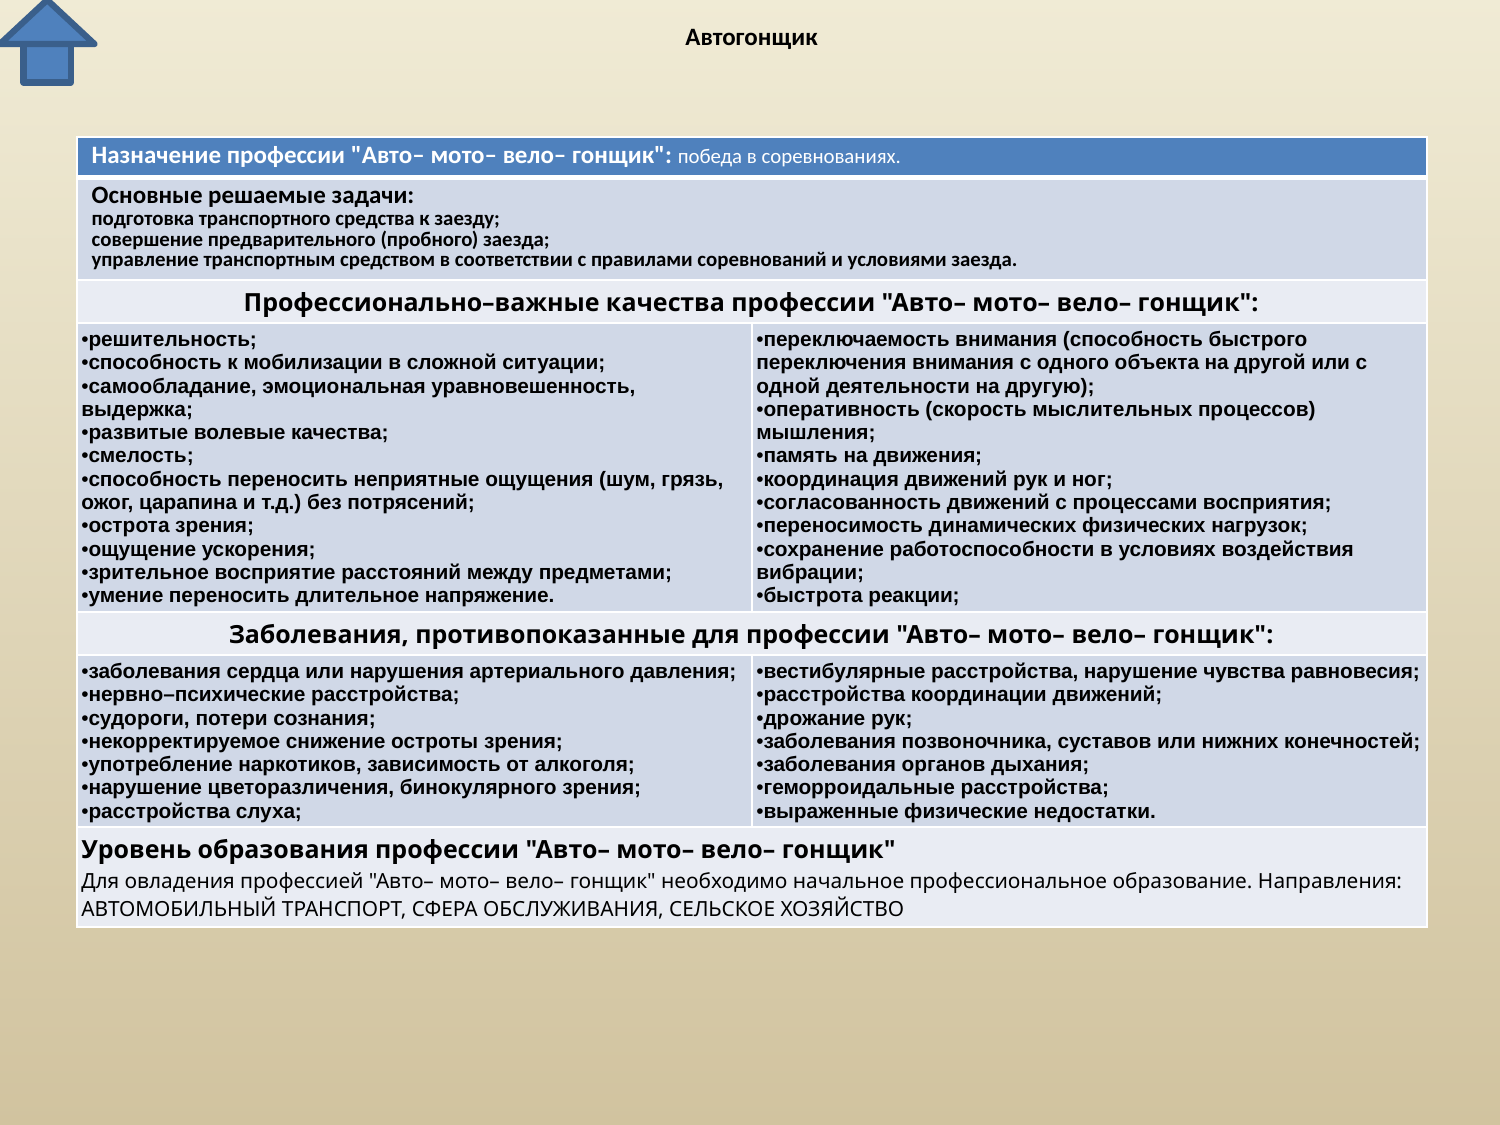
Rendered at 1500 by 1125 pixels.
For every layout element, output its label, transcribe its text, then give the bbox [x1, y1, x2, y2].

table_header Назначение профессии "Авто– мото– вело– гонщик": победа в соревнованиях. [78, 138, 1426, 175]
table_cell Заболевания, противопоказанные для профессии "Авто– мото– вело– гонщик": [78, 613, 1426, 654]
table_cell вестибулярные расстройства, нарушение чувства равновесия; расстройства координации движений; дрожание рук; заболевания позвоночника, суставов или нижних конечностей; заболевания органов дыхания; геморроидальные расстройства; выраженные физические недостатки. [753, 656, 1426, 826]
table_cell Профессионально–важные качества профессии "Авто– мото– вело– гонщик": [78, 281, 1426, 322]
title Автогонщик [103, 0, 1427, 72]
table_cell Уровень образования профессии "Авто– мото– вело– гонщик" Для овладения профессией "Авто– мото– вело– гонщик" необходимо начальное профессиональное образование. Направления: АВТОМОБИЛЬНЫЙ ТРАНСПОРТ, СФЕРА ОБСЛУЖИВАНИЯ, СЕЛЬСКОЕ ХОЗЯЙСТВО [78, 828, 1426, 926]
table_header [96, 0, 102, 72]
table_cell решительность; способность к мобилизации в сложной ситуации; самообладание, эмоциональная уравновешенность, выдержка; развитые волевые качества; смелость; способность переносить неприятные ощущения (шум, грязь, ожог, царапина и т.д.) без потрясений; острота зрения; ощущение ускорения; зрительное восприятие расстояний между предметами; умение переносить длительное напряжение. [78, 324, 751, 611]
table_cell Основные решаемые задачи: подготовка транспортного средства к заезду; совершение предварительного (пробного) заезда; управление транспортным средством в соответствии с правилами соревнований и условиями заезда. [78, 180, 1426, 279]
table_cell заболевания сердца или нарушения артериального давления; нервно–психические расстройства; судороги, потери сознания; некорректируемое снижение остроты зрения; употребление наркотиков, зависимость от алкоголя; нарушение цветоразличения, бинокулярного зрения; расстройства слуха; [78, 656, 751, 826]
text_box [1, 1, 93, 81]
table_cell переключаемость внимания (способность быстрого переключения внимания с одного объекта на другой или с одной деятельности на другую); оперативность (скорость мыслительных процессов) мышления; память на движения; координация движений рук и ног; согласованность движений с процессами восприятия; переносимость динамических физических нагрузок; сохранение работоспособности в условиях воздействия вибрации; быстрота реакции; [753, 324, 1426, 611]
